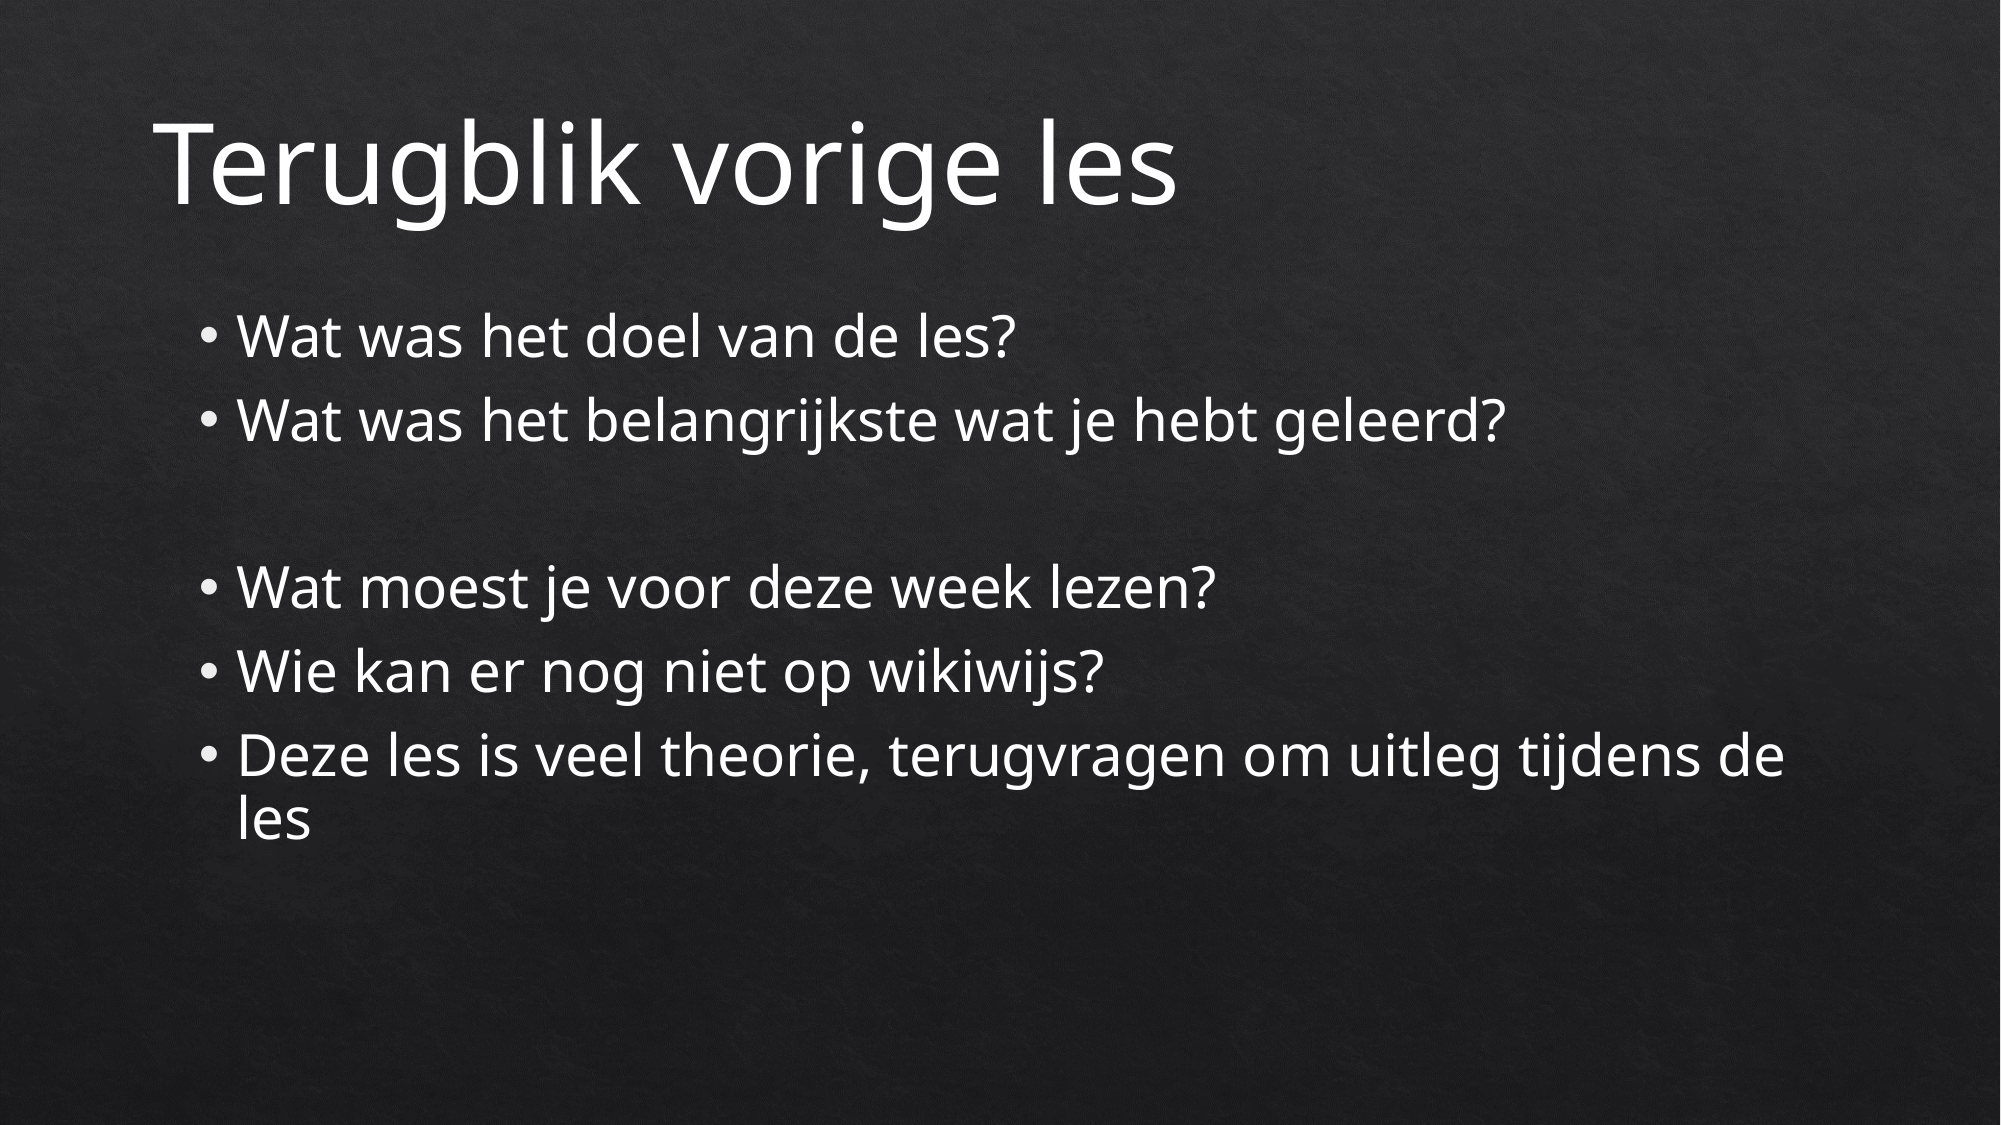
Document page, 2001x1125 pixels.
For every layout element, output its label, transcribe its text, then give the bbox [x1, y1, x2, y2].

title Terugblik vorige les [137, 59, 1863, 278]
picture [0, 0, 2001, 1125]
list Wat was het doel van de les? Wat was het belangrijkste wat je hebt geleerd? Wat moest je voor deze week lezen? Wie kan er nog niet op wikiwijs? Deze les is veel theorie, terugvragen om uitleg tijdens de les [183, 299, 1863, 1014]
